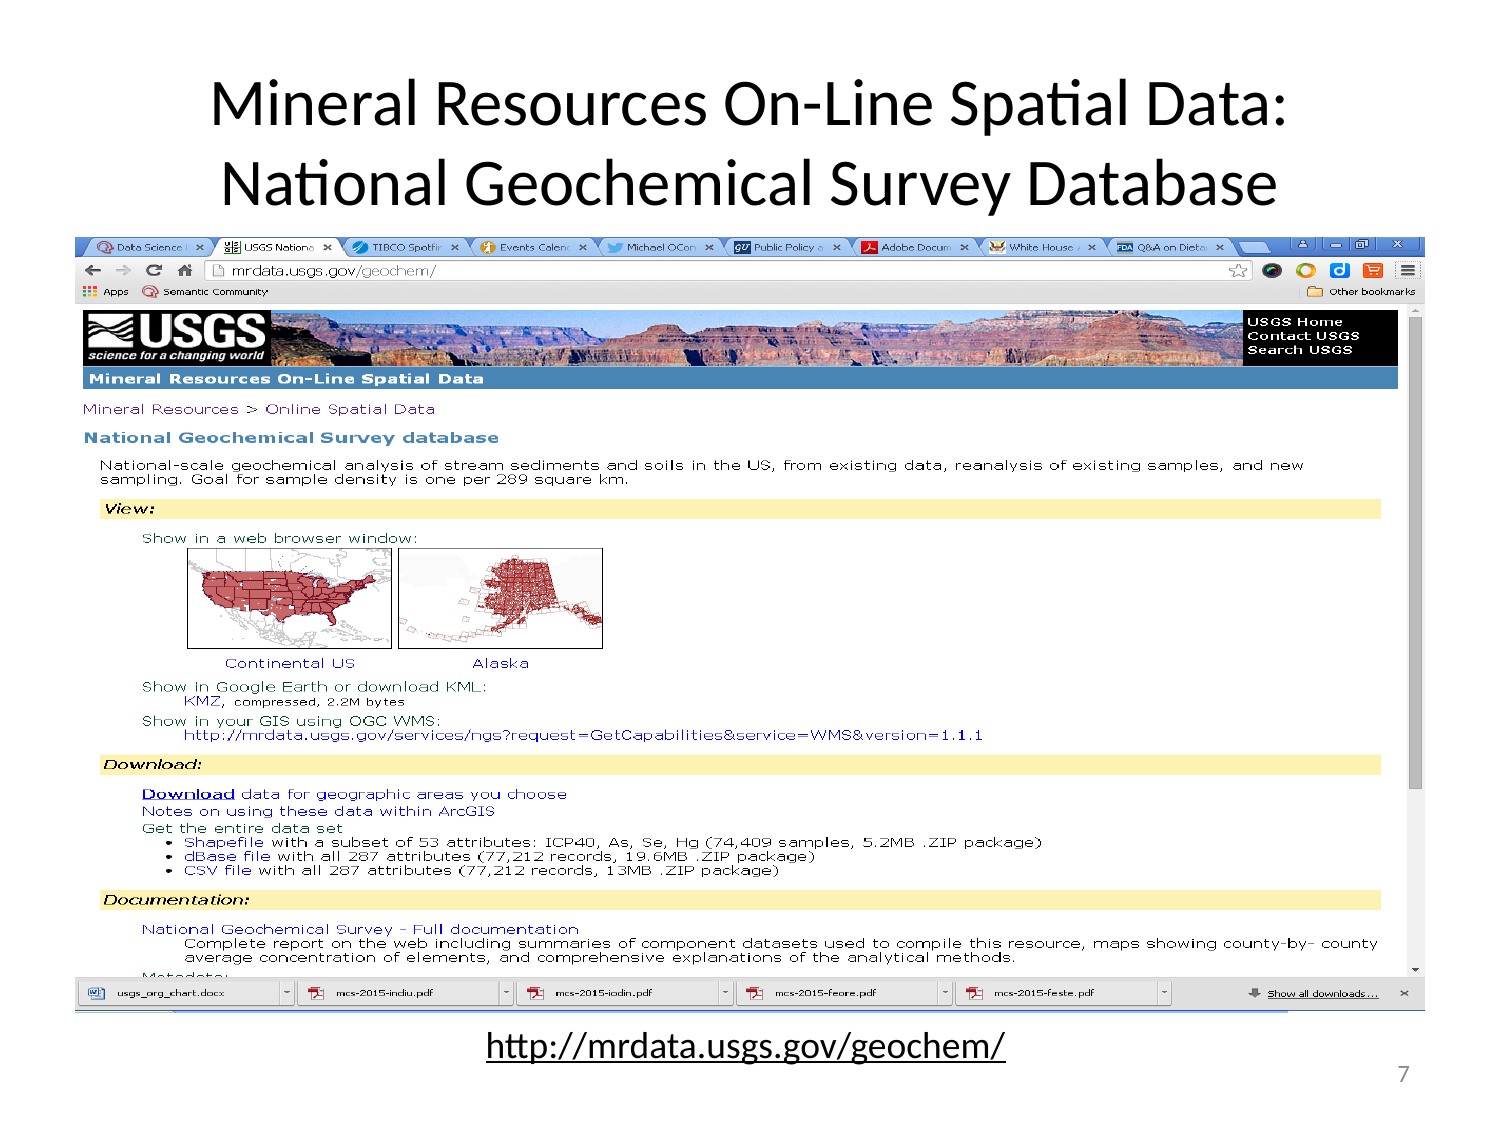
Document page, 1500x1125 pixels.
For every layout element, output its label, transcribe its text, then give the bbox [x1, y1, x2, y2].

title Mineral Resources On-Line Spatial Data: National Geochemical Survey Database [75, 45, 1425, 233]
slide_number 7 [1074, 1042, 1425, 1103]
picture [74, 237, 1426, 1013]
text_box http://mrdata.usgs.gov/geochem/ [470, 1021, 1030, 1074]
